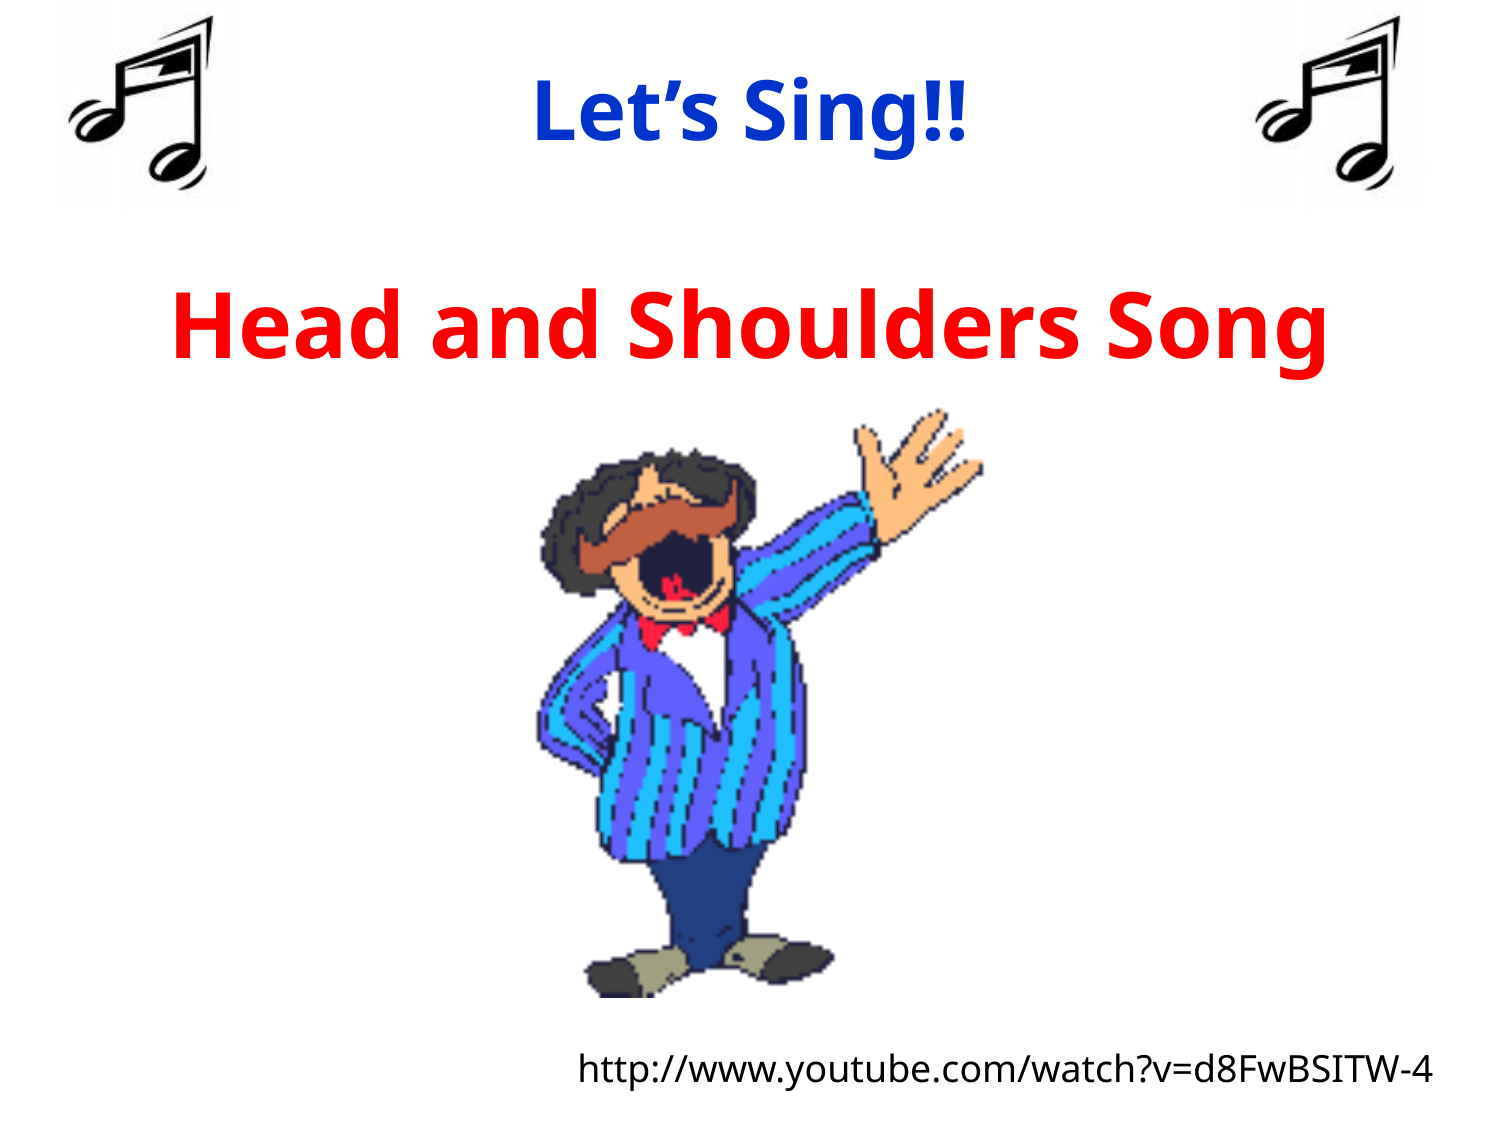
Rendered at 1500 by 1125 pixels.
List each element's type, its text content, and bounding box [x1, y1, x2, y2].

text_box http://www.youtube.com/watch?v=d8FwBSITW-4 [562, 1037, 1500, 1098]
picture [424, 387, 1001, 998]
text_box Let’s Sing!! Head and Shoulders Song [112, 50, 1388, 385]
picture [1237, 0, 1430, 215]
picture [49, 0, 243, 215]
